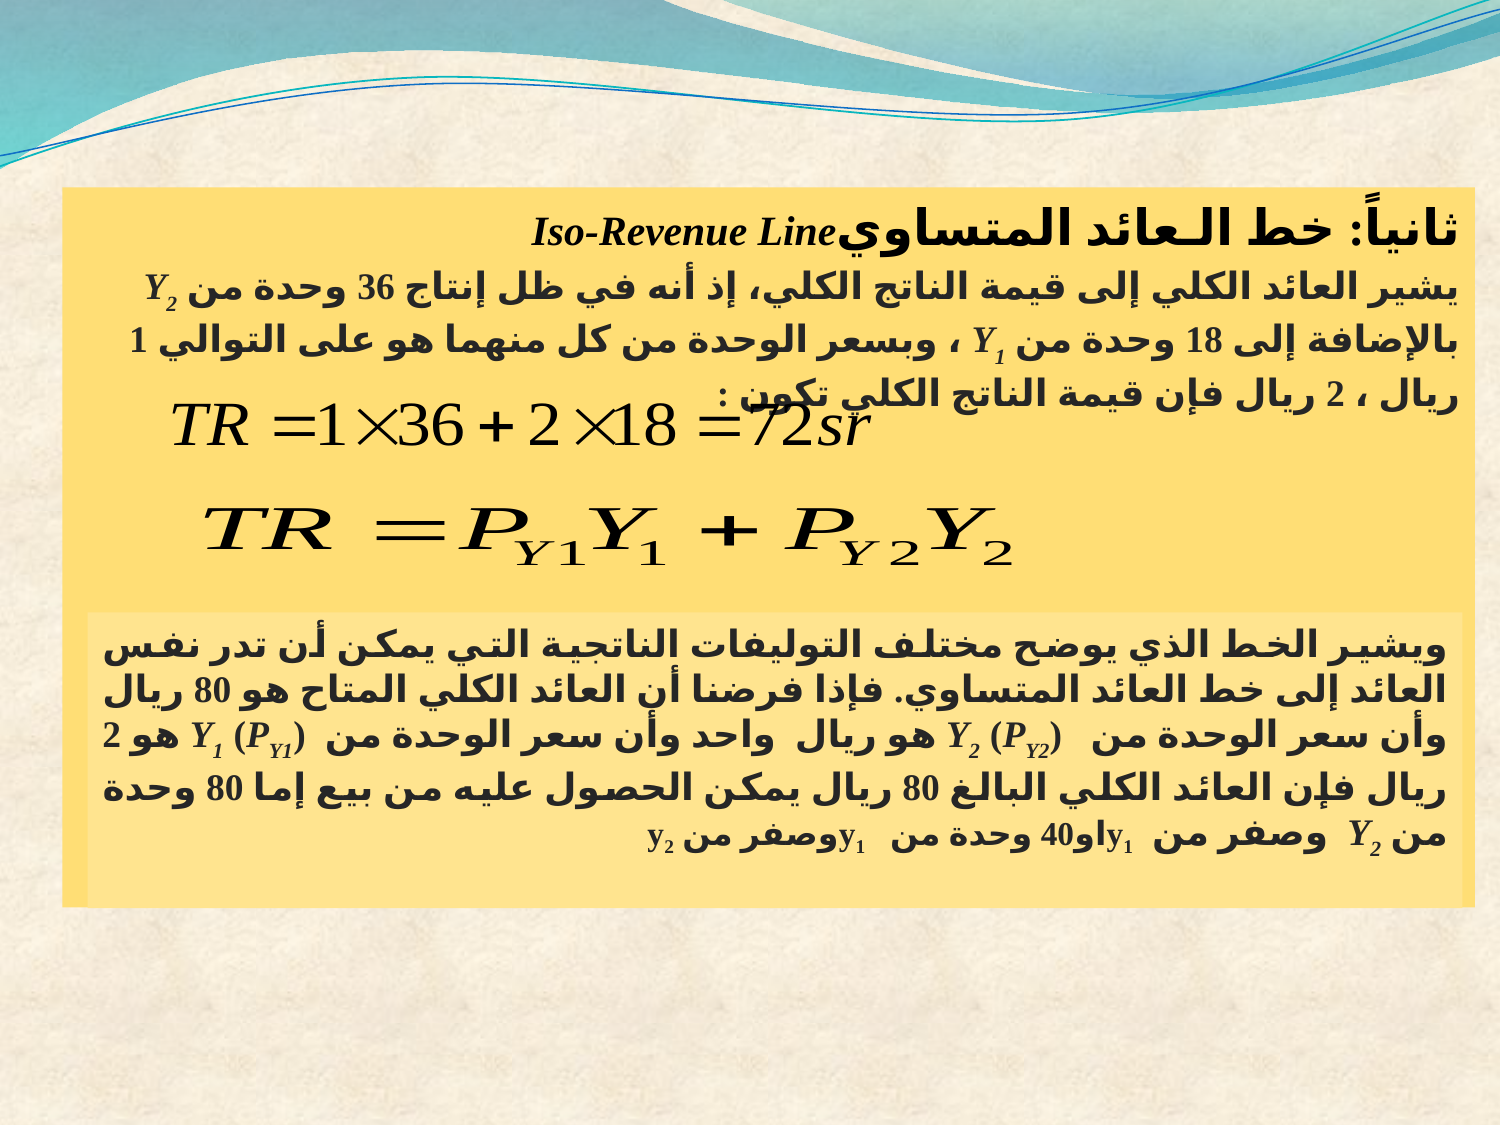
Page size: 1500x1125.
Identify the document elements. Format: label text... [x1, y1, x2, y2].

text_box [162, 387, 888, 462]
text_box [187, 487, 1038, 576]
table_cell 28 [181, 489, 1043, 589]
text_box ويشير الخط الذي يوضح مختلف التوليفات الناتجية التي يمكن أن تدر نفس العائد إلى خط العائد المتساوي. فإذا فرضنا أن العائد الكلي المتاح هو 80 ريال وأن سعر الوحدة من Y2 (PY2) هو ريال واحد وأن سعر الوحدة من Y1 (PY1) هو 2 ريال فإن العائد الكلي البالغ 80 ريال يمكن الحصول عليه من بيع إما 80 وحدة من Y2 وصفر من y1او40 وحدة من y1وصفر من y2 [87, 612, 1463, 909]
list ثانياً: خط الـعائد المتساويIso-Revenue Line يشير العائد الكلي إلى قيمة الناتج الكلي، إذ أنه في ظل إنتاج 36 وحدة من Y2 بالإضافة إلى 18 وحدة من Y1 ، وبسعر الوحدة من كل منهما هو على التوالي 1 ريال ، 2 ريال فإن قيمة الناتج الكلي تكون : [62, 187, 1475, 908]
table_cell 28 [156, 389, 895, 473]
